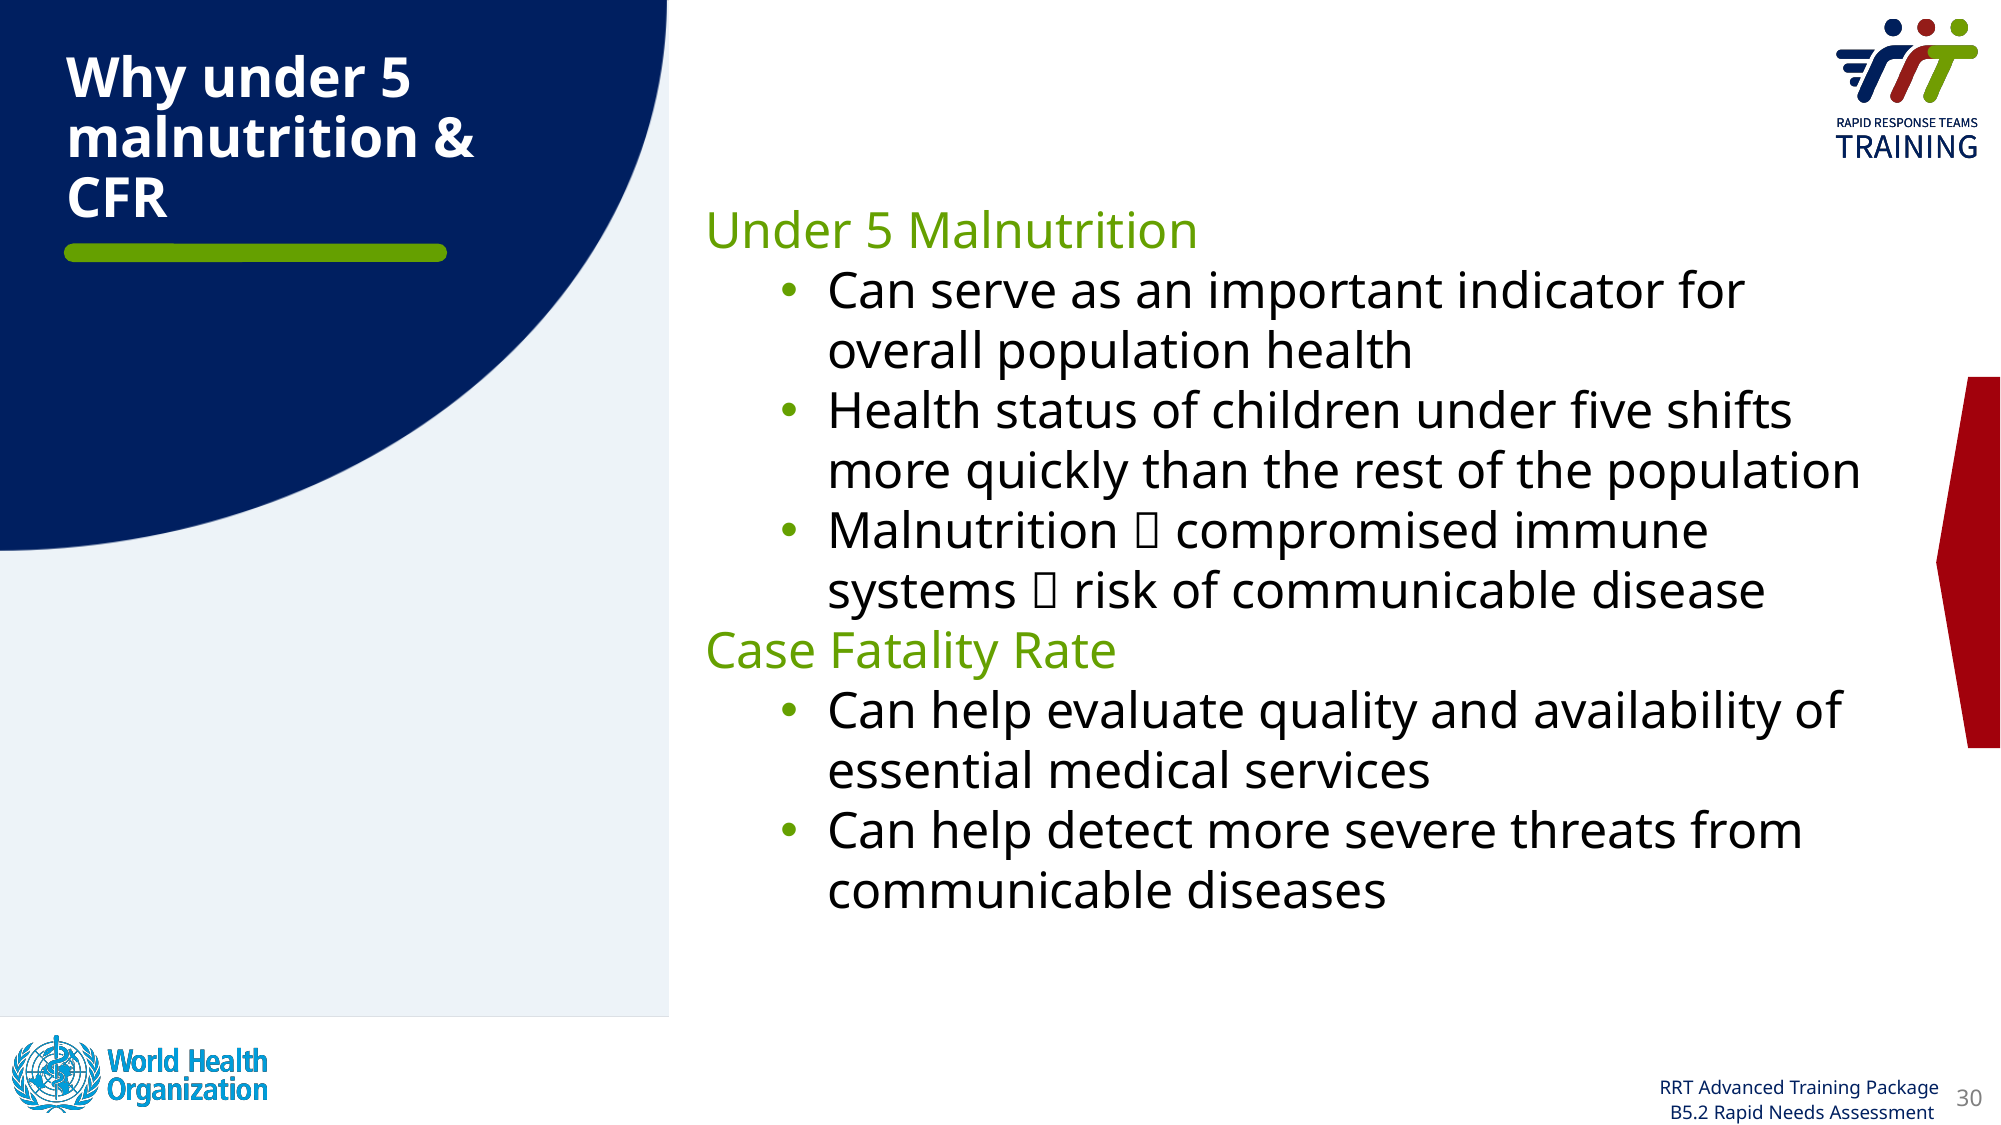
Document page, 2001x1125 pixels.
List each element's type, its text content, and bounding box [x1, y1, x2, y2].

picture [71, 1053, 90, 1091]
picture [0, 0, 669, 1018]
picture [40, 1062, 47, 1070]
picture [36, 1088, 78, 1105]
picture [12, 1035, 54, 1068]
picture [1835, 19, 1978, 167]
picture [50, 1108, 62, 1113]
picture [46, 1056, 54, 1062]
picture [12, 1083, 48, 1113]
picture [30, 1083, 37, 1091]
text_box Under 5 Malnutrition Can serve as an important indicator for overall population health Health status of children under five shifts more quickly than the rest of the population Malnutrition  compromised immune systems  risk of communicable disease Case Fatality Rate Can help evaluate quality and availability of essential medical services Can help detect more severe threats from communicable diseases [697, 191, 1896, 927]
picture [22, 1062, 26, 1077]
text_box Why under 5 malnutrition & CFR [58, 42, 594, 237]
picture [24, 1054, 36, 1087]
picture [34, 1054, 43, 1078]
picture [59, 1035, 267, 1113]
